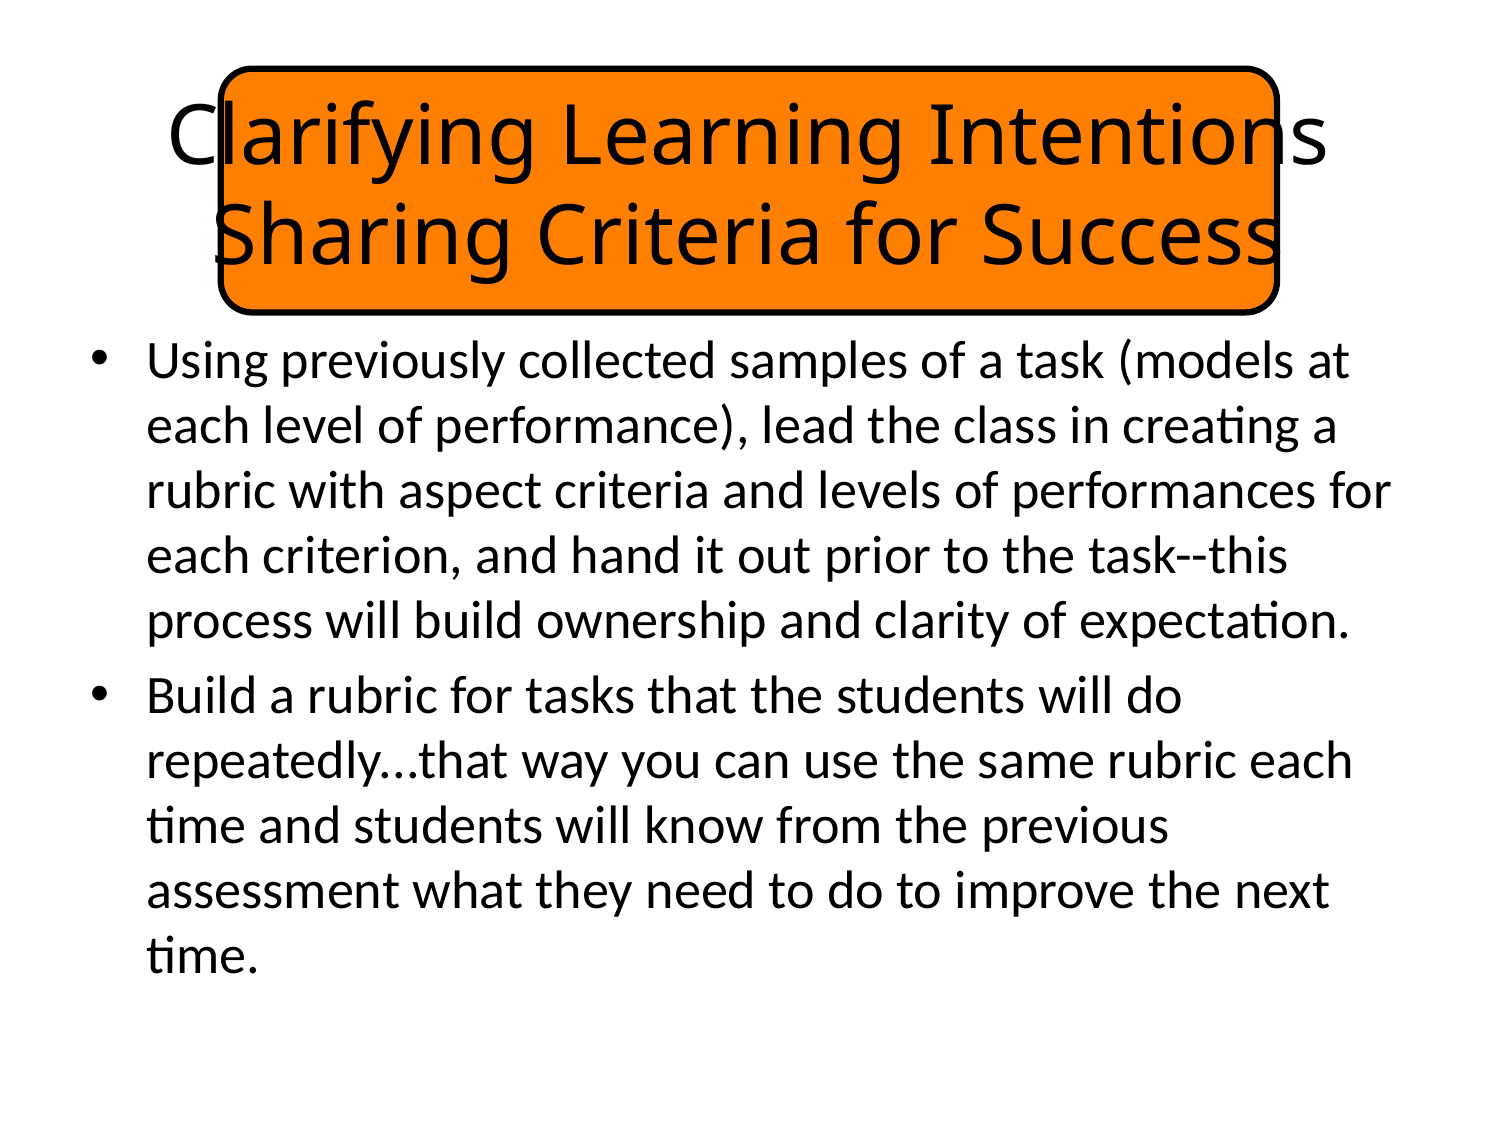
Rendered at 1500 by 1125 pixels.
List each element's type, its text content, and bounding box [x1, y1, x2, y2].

text_box Clarifying Learning Intentions Sharing Criteria for Success [159, 81, 1338, 282]
list Using previously collected samples of a task (models at each level of performance), lead the class in creating a rubric with aspect criteria and levels of performances for each criterion, and hand it out prior to the task--this process will build ownership and clarity of expectation. Build a rubric for tasks that the students will do repeatedly...that way you can use the same rubric each time and students will know from the previous assessment what they need to do to improve the next time. [75, 316, 1425, 1125]
text_box [227, 68, 1271, 81]
text_box [220, 282, 1277, 313]
